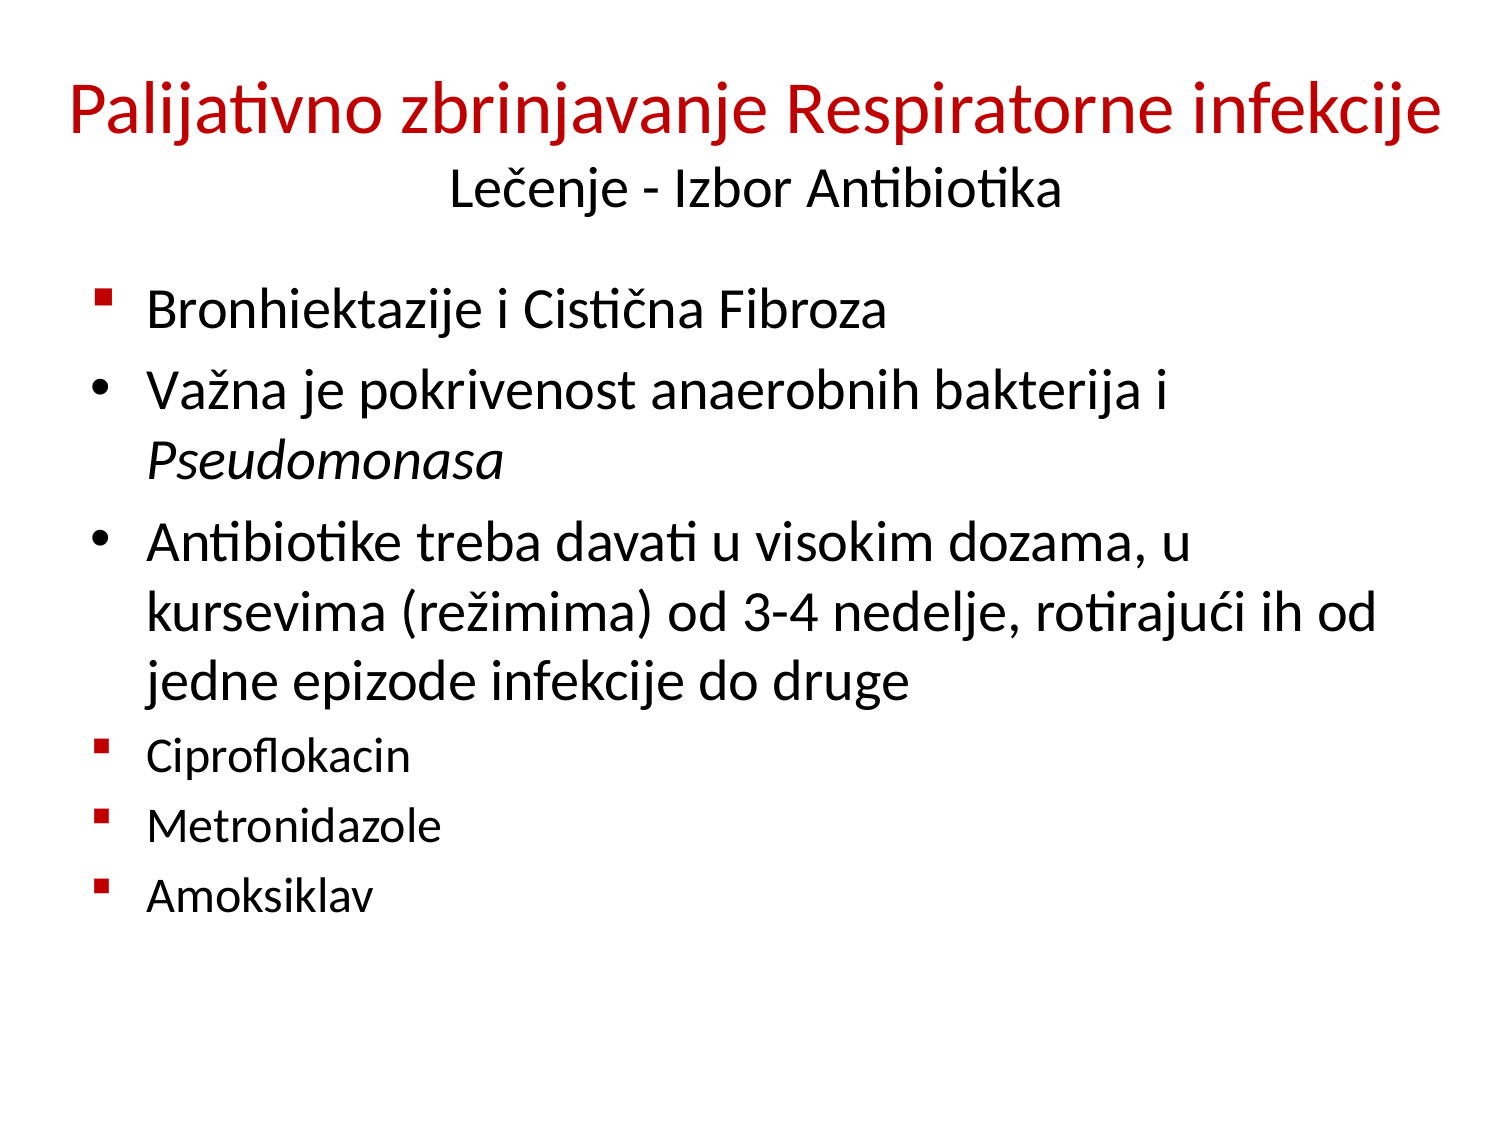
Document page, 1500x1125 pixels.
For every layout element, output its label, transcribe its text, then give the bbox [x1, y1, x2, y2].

list Bronhiektazije i Cistična Fibroza Važna je pokrivenost anaerobnih bakterija i Pseudomonasa Antibiotike treba davati u visokim dozama, u kursevima (režimima) od 3-4 nedelje, rotirajući ih od jedne epizode infekcije do druge Ciproflokacin Metronidazole Amoksiklav [75, 262, 1425, 1005]
title Palijativno zbrinjavanje Respiratorne infekcije Lečenje - Izbor Antibiotika [50, 45, 1463, 233]
